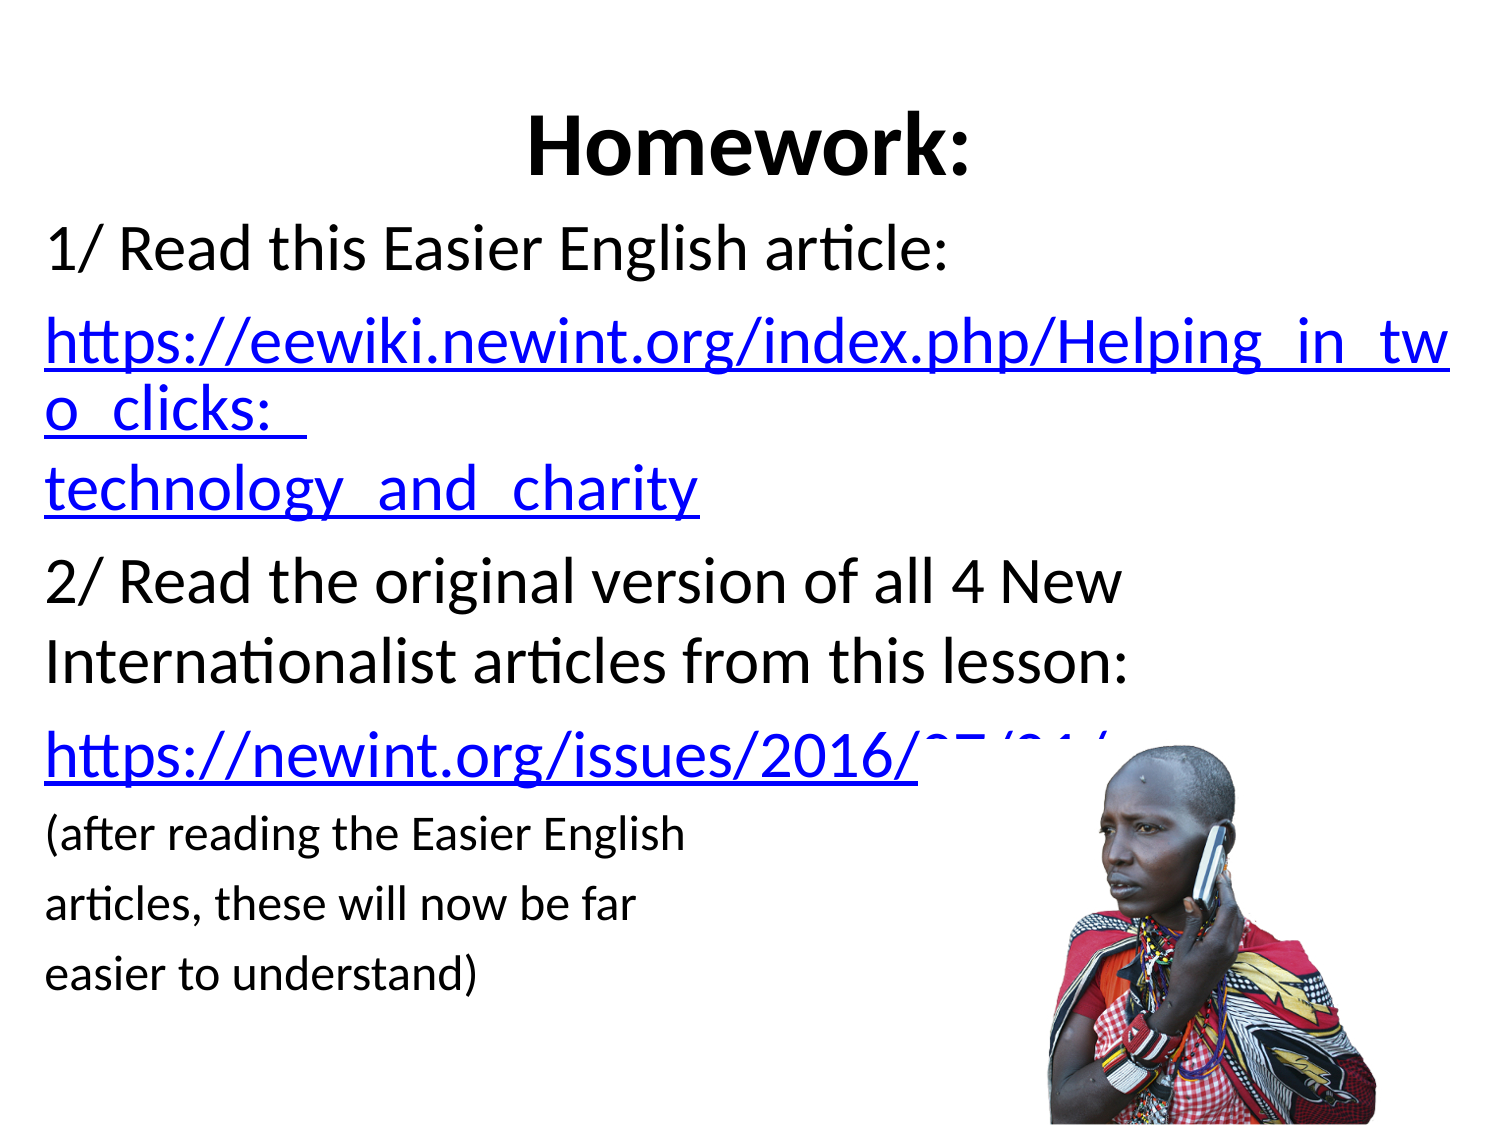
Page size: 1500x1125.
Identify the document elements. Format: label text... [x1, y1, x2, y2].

title Homework: [75, 45, 1425, 196]
picture [918, 739, 1500, 1125]
list 1/ Read this Easier English article: https://eewiki.newint.org/index.php/Helping_in_two_clicks:_technology_and_charity 2/ Read the original version of all 4 New Internationalist articles from this lesson: https://newint.org/issues/2016/07/01/ (after reading the Easier English articles, these will now be far easier to understand) [29, 196, 1483, 1106]
